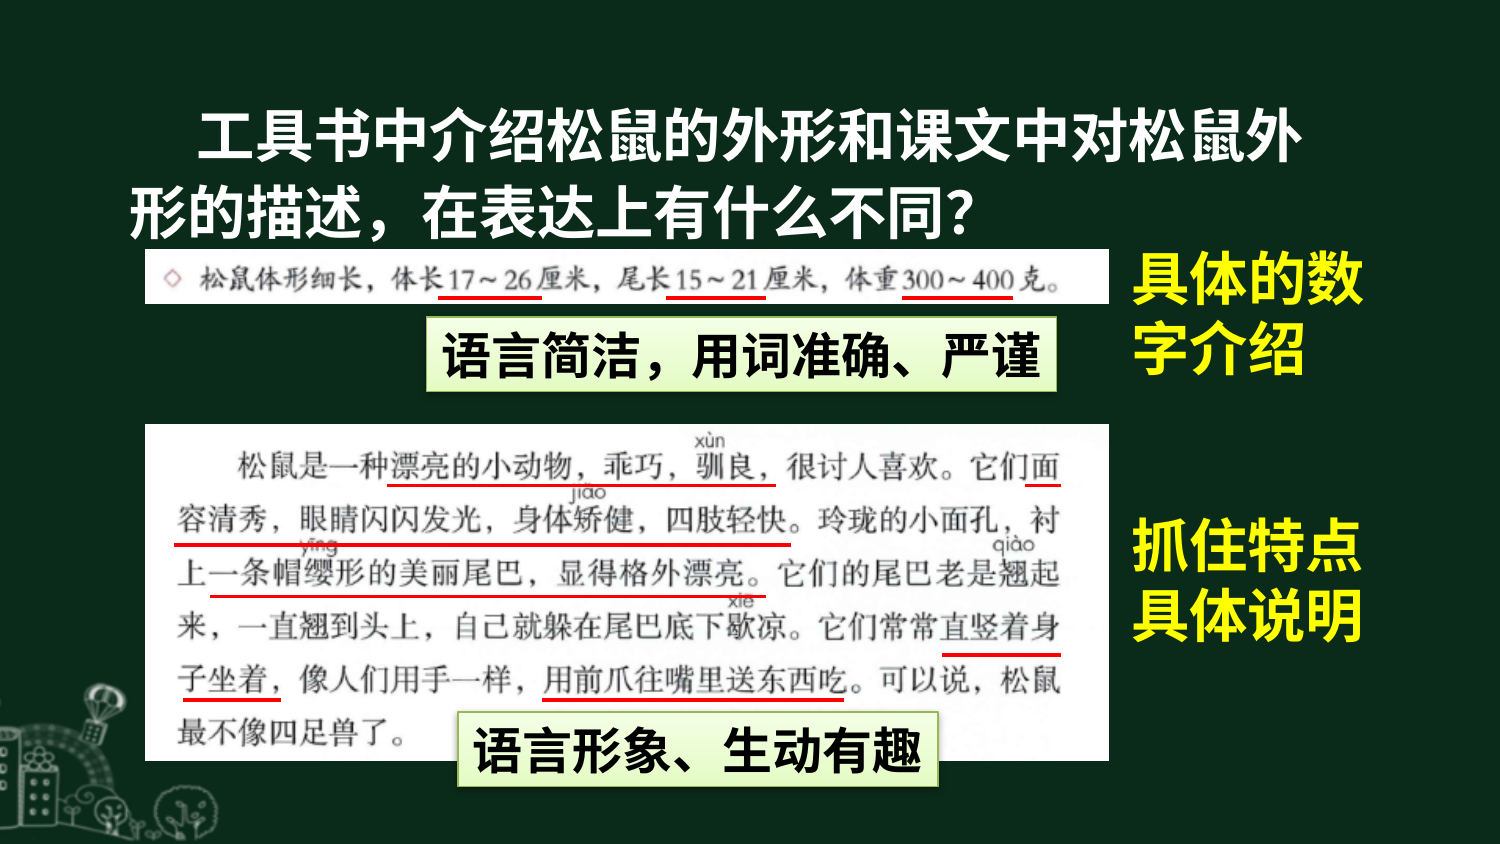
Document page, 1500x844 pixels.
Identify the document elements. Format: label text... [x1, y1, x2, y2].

text_box 语言简洁，用词准确、严谨 [426, 316, 1057, 392]
text_box 抓住特点具体说明 [1116, 501, 1418, 657]
text_box 具体的数字介绍 [1116, 234, 1392, 390]
text_box 语言形象、生动有趣 [457, 769, 939, 787]
text_box 工具书中介绍松鼠的外形和课文中对松鼠外形的描述，在表达上有什么不同？ [118, 86, 1341, 252]
picture [0, 0, 1500, 844]
